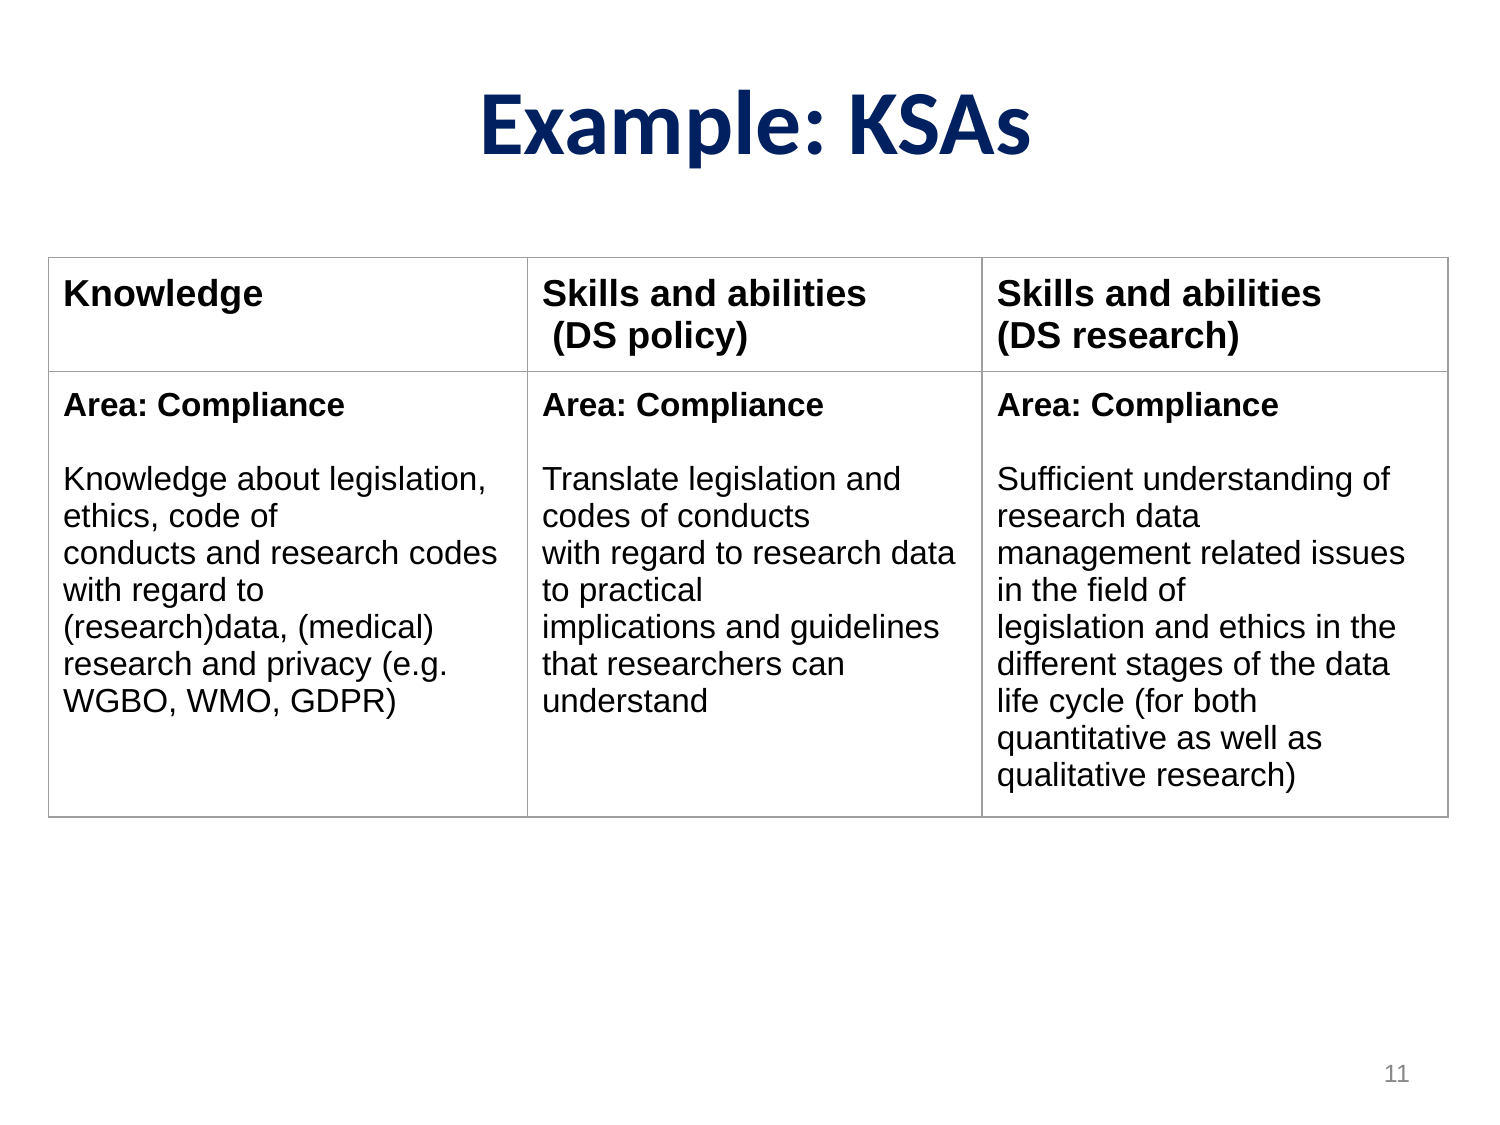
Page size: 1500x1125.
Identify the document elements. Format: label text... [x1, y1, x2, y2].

table_cell Area: Compliance Knowledge about legislation, ethics, code of conducts and research codes with regard to (research)data, (medical) research and privacy (e.g. WGBO, WMO, GDPR) [49, 372, 527, 816]
table_header Skills and abilities (DS research) [983, 258, 1447, 371]
table_header Knowledge [49, 258, 527, 371]
table_cell Area: Compliance Sufficient understanding of research data management related issues in the field of legislation and ethics in the different stages of the data life cycle (for both quantitative as well as qualitative research) [983, 372, 1447, 816]
table_cell Area: Compliance Translate legislation and codes of conducts with regard to research data to practical implications and guidelines that researchers can understand [528, 372, 981, 816]
title Example: KSAs [100, 29, 1412, 207]
slide_number 11 [1074, 1042, 1425, 1103]
table_header Skills and abilities (DS policy) [528, 258, 981, 371]
